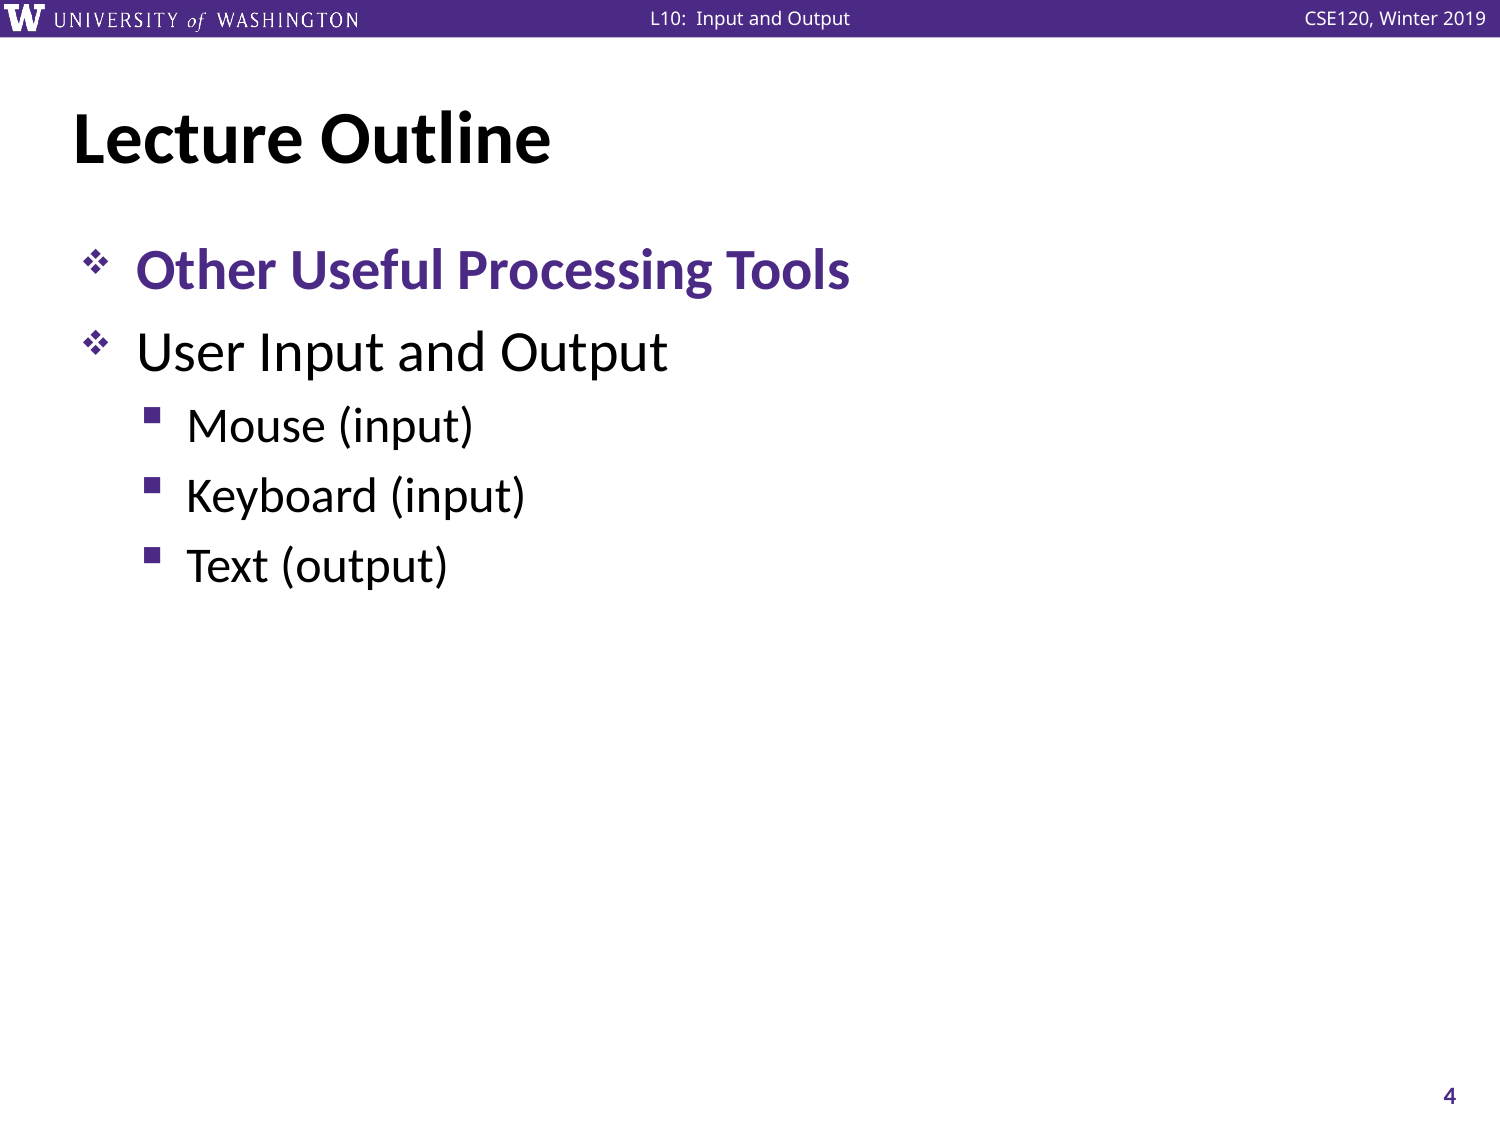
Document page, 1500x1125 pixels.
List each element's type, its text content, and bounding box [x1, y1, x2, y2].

picture [4, 4, 358, 32]
slide_number 4 [1400, 1065, 1500, 1125]
title Lecture Outline [58, 71, 1438, 197]
list Other Useful Processing Tools User Input and Output Mouse (input) Keyboard (input) Text (output) [64, 223, 1438, 1040]
